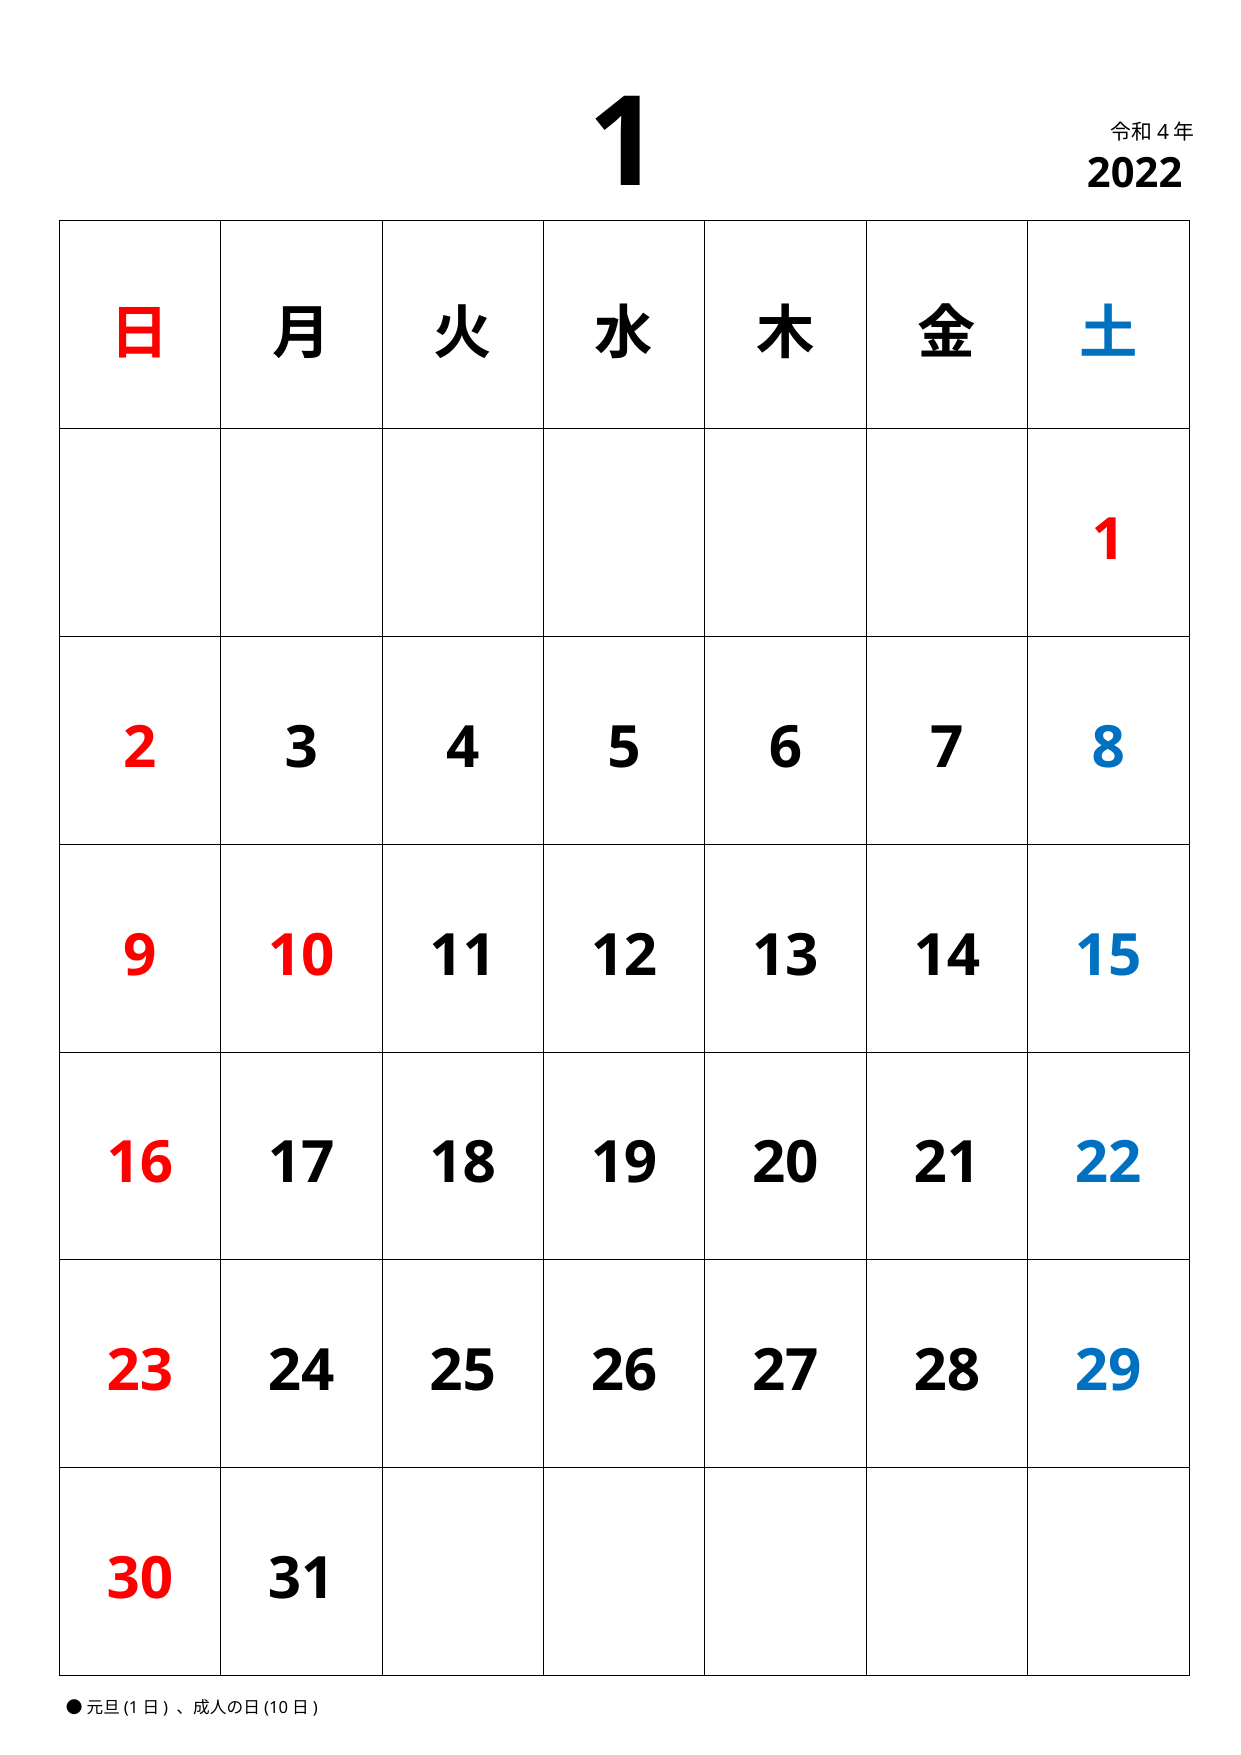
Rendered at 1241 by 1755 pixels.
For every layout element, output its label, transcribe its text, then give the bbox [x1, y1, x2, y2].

table_cell 4 [383, 637, 543, 844]
table_header 木 [705, 221, 866, 428]
table_cell 6 [705, 637, 866, 844]
table_cell 24 [221, 1260, 382, 1467]
table_header 月 [221, 221, 382, 428]
table_cell 7 [867, 637, 1027, 844]
table_cell [383, 1468, 543, 1675]
table_cell [867, 429, 1027, 636]
table_cell 31 [221, 1468, 382, 1675]
text_box 1 [573, 53, 675, 219]
table_cell 9 [60, 845, 220, 1052]
table_cell 12 [544, 845, 704, 1052]
table_cell 3 [221, 637, 382, 844]
table_cell 10 [221, 845, 382, 1052]
table_cell 8 [1028, 637, 1189, 844]
table_header 日 [60, 221, 220, 428]
table_cell 25 [383, 1260, 543, 1467]
text_box 令和4年 [1095, 110, 1210, 151]
text_box ●元旦(1日) 、成人の日(10日) [51, 1689, 333, 1725]
table_cell [705, 429, 866, 636]
text_box 2022 [1072, 138, 1198, 204]
table_cell [544, 429, 704, 636]
table_cell 15 [1028, 845, 1189, 1052]
table_cell 1 [1028, 429, 1189, 636]
table_header 火 [383, 221, 543, 428]
table_cell [221, 429, 382, 636]
table_cell [383, 429, 543, 636]
table_cell 30 [60, 1468, 220, 1675]
table_cell 28 [867, 1260, 1027, 1467]
table_cell 23 [60, 1260, 220, 1467]
table_cell [1028, 1468, 1189, 1675]
table_cell 21 [867, 1053, 1027, 1259]
table_cell [705, 1468, 866, 1675]
table_cell 5 [544, 637, 704, 844]
table_cell 18 [383, 1053, 543, 1259]
table_cell 13 [705, 845, 866, 1052]
table_cell 22 [1028, 1053, 1189, 1259]
table_header 土 [1028, 221, 1189, 428]
table_cell [544, 1468, 704, 1675]
table_cell 2 [60, 637, 220, 844]
table_cell 26 [544, 1260, 704, 1467]
table_cell 20 [705, 1053, 866, 1259]
table_cell 16 [60, 1053, 220, 1259]
table_cell [60, 429, 220, 636]
table_header 水 [544, 221, 704, 428]
table_cell 11 [383, 845, 543, 1052]
table_cell 29 [1028, 1260, 1189, 1467]
table_header 金 [867, 221, 1027, 428]
table_cell 17 [221, 1053, 382, 1259]
table_cell 19 [544, 1053, 704, 1259]
table_cell 14 [867, 845, 1027, 1052]
table_cell [867, 1468, 1027, 1675]
table_cell 27 [705, 1260, 866, 1467]
